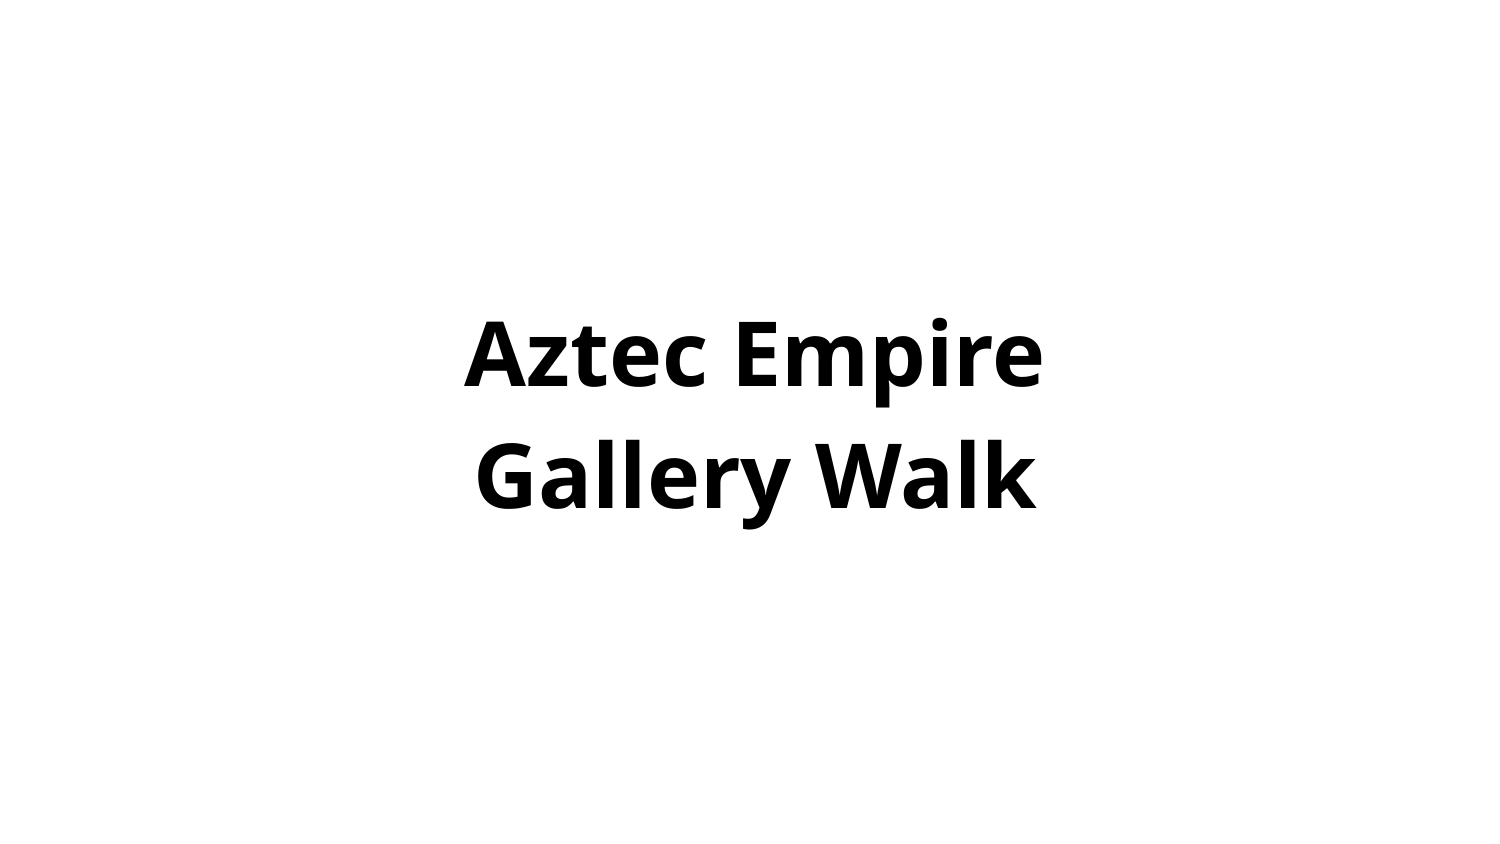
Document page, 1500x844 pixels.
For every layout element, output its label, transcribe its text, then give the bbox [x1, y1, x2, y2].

title Aztec Empire Gallery Walk [56, 274, 1455, 551]
